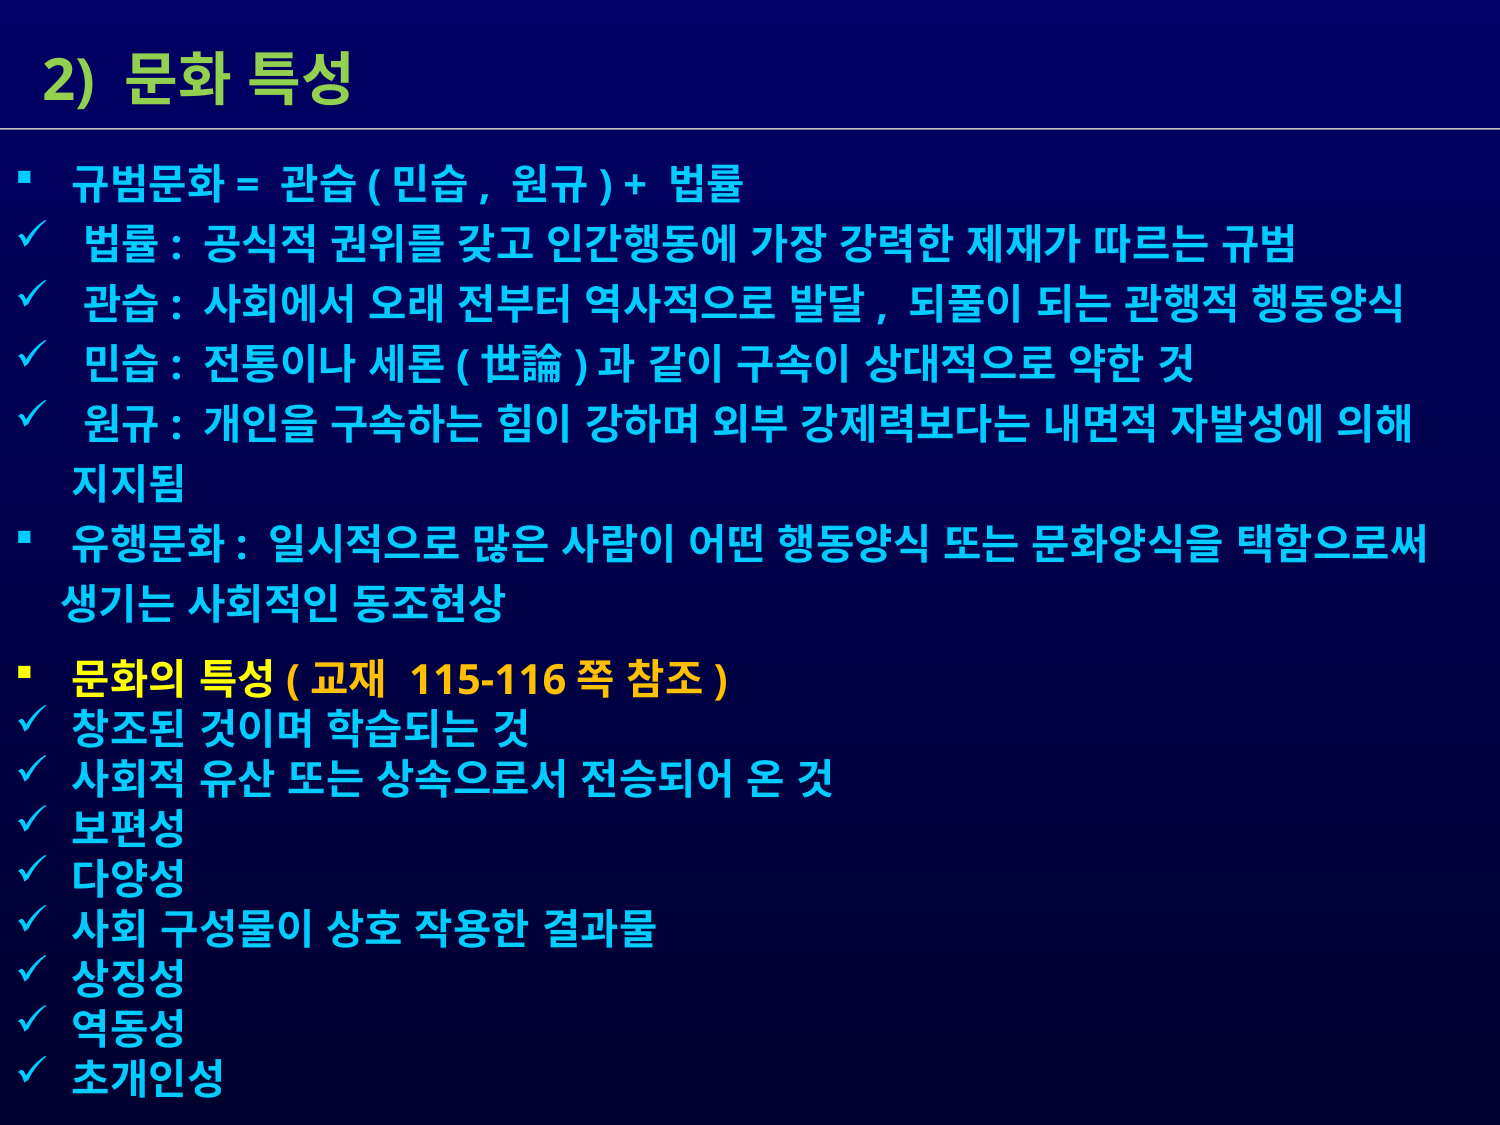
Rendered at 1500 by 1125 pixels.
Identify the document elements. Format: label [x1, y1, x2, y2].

text_box [0, 34, 1500, 1121]
